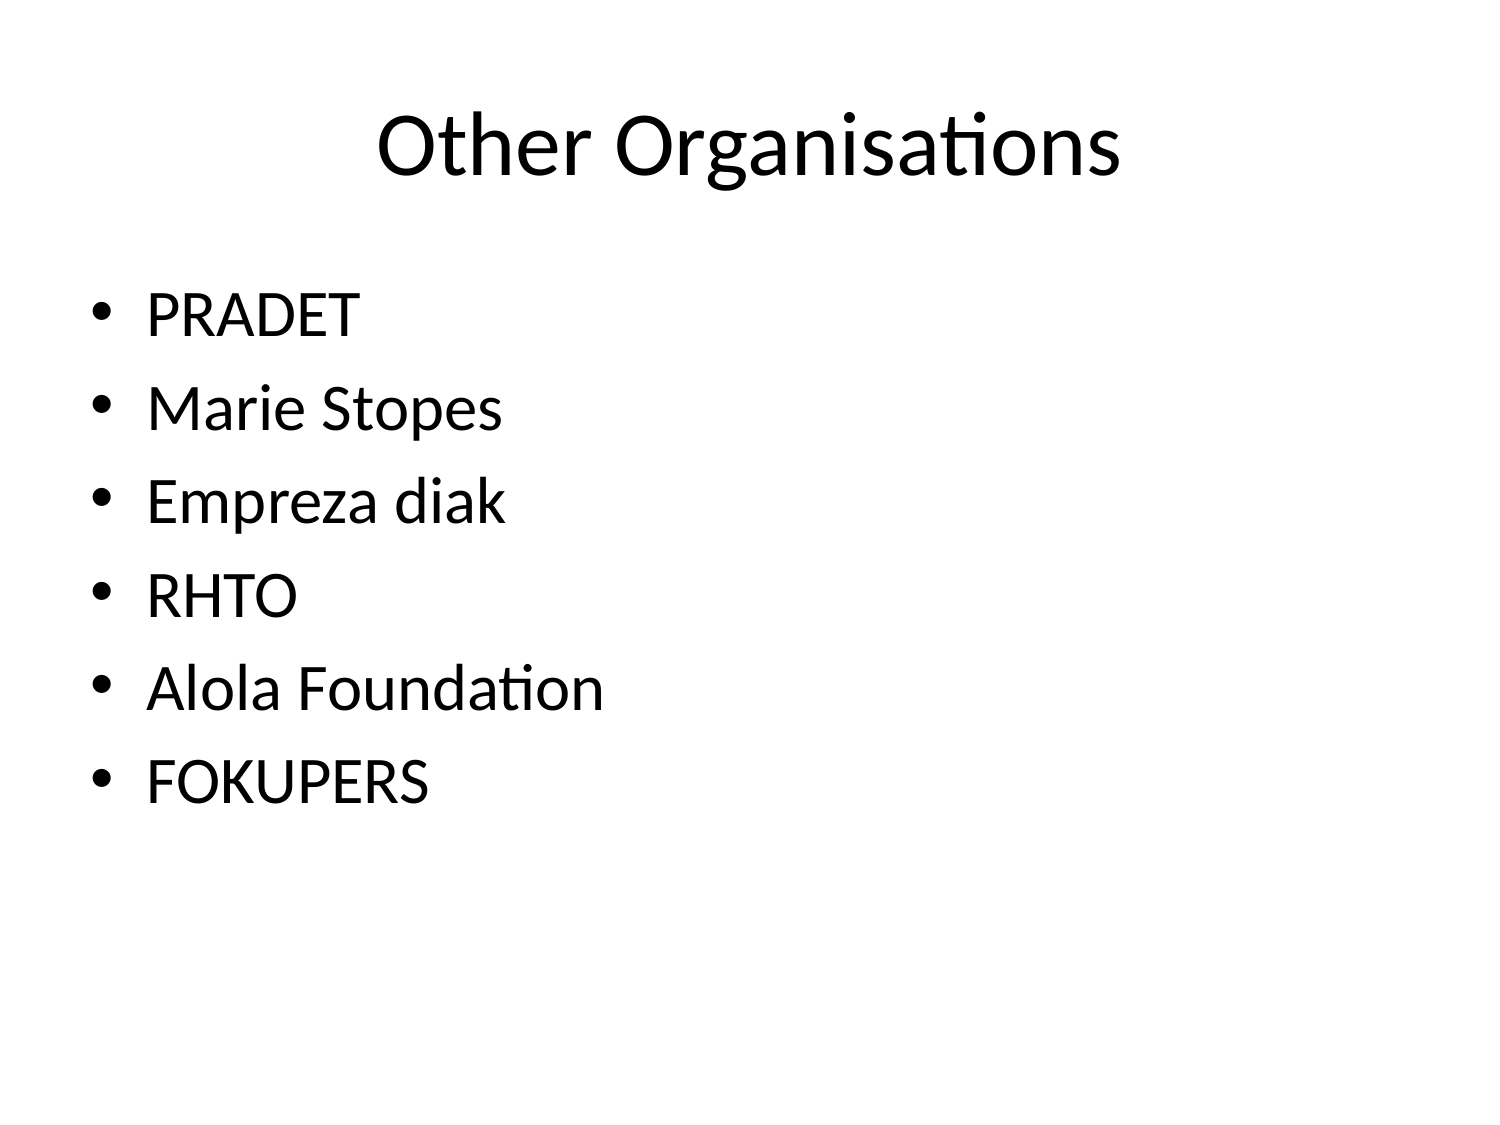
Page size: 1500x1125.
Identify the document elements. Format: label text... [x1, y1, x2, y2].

list PRADET Marie Stopes Empreza diak RHTO Alola Foundation FOKUPERS [75, 262, 1425, 1005]
title Other Organisations [75, 45, 1425, 233]
